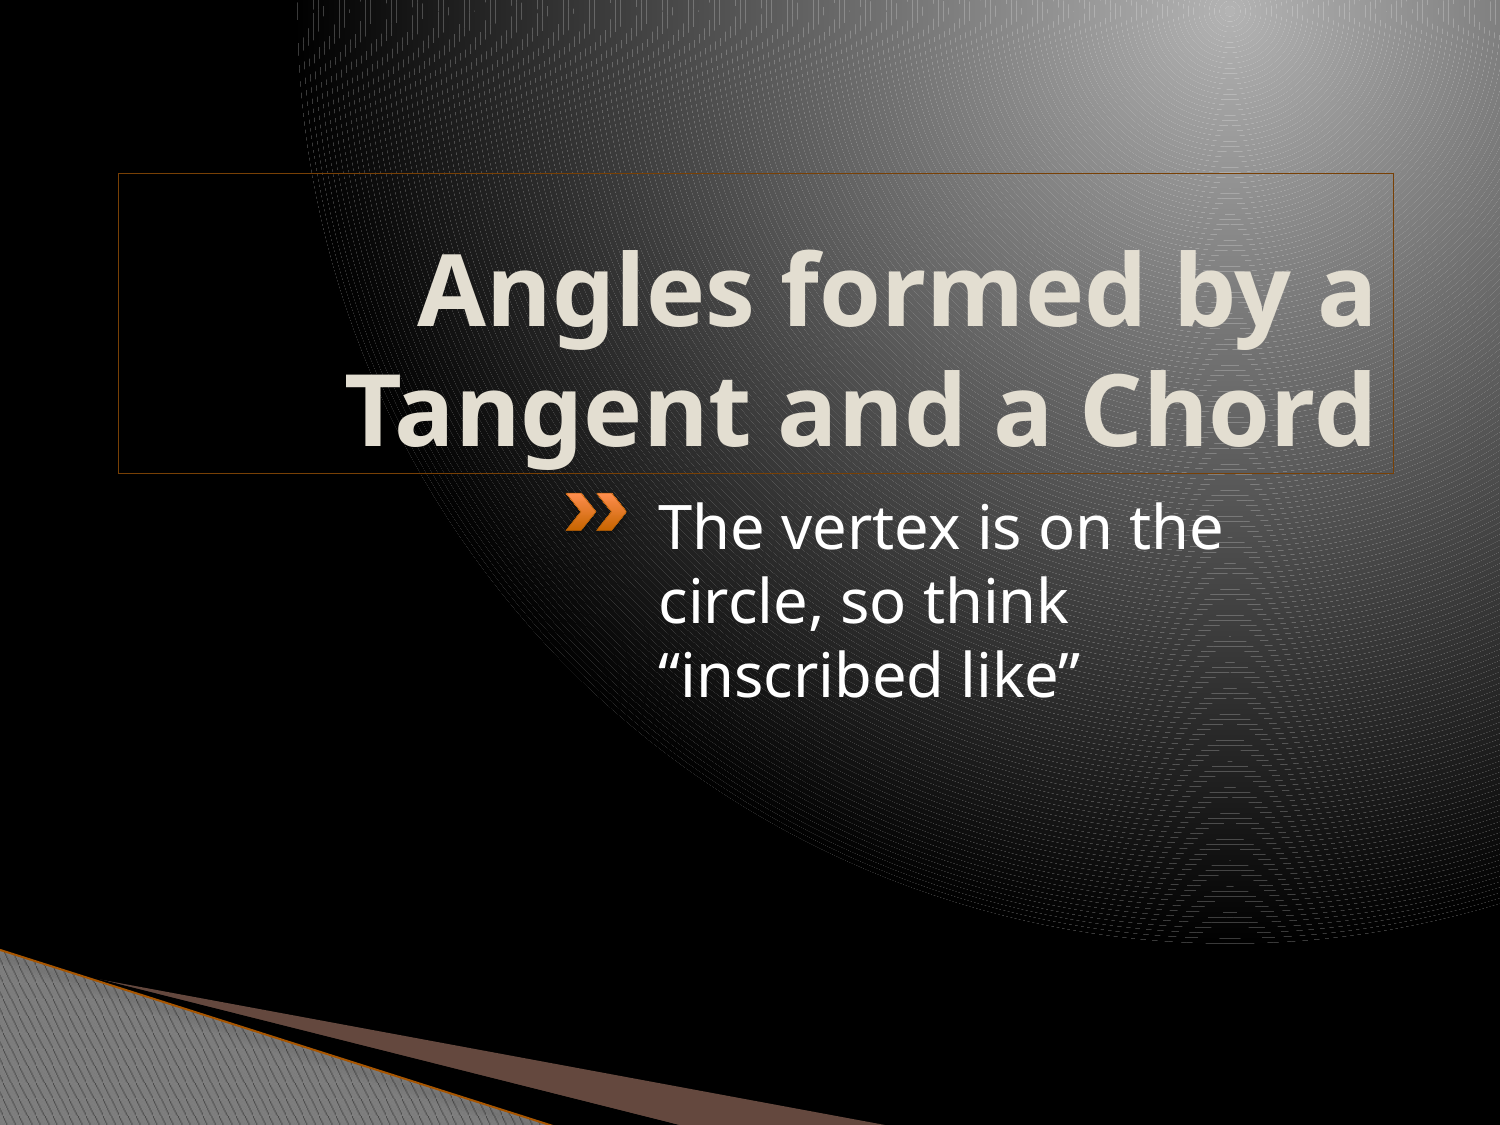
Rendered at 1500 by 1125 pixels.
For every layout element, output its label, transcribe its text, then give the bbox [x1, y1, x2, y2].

list The vertex is on the circle, so think “inscribed like” [643, 480, 1394, 720]
title Angles formed by a Tangent and a Chord [118, 173, 1394, 474]
picture [0, 952, 543, 1125]
